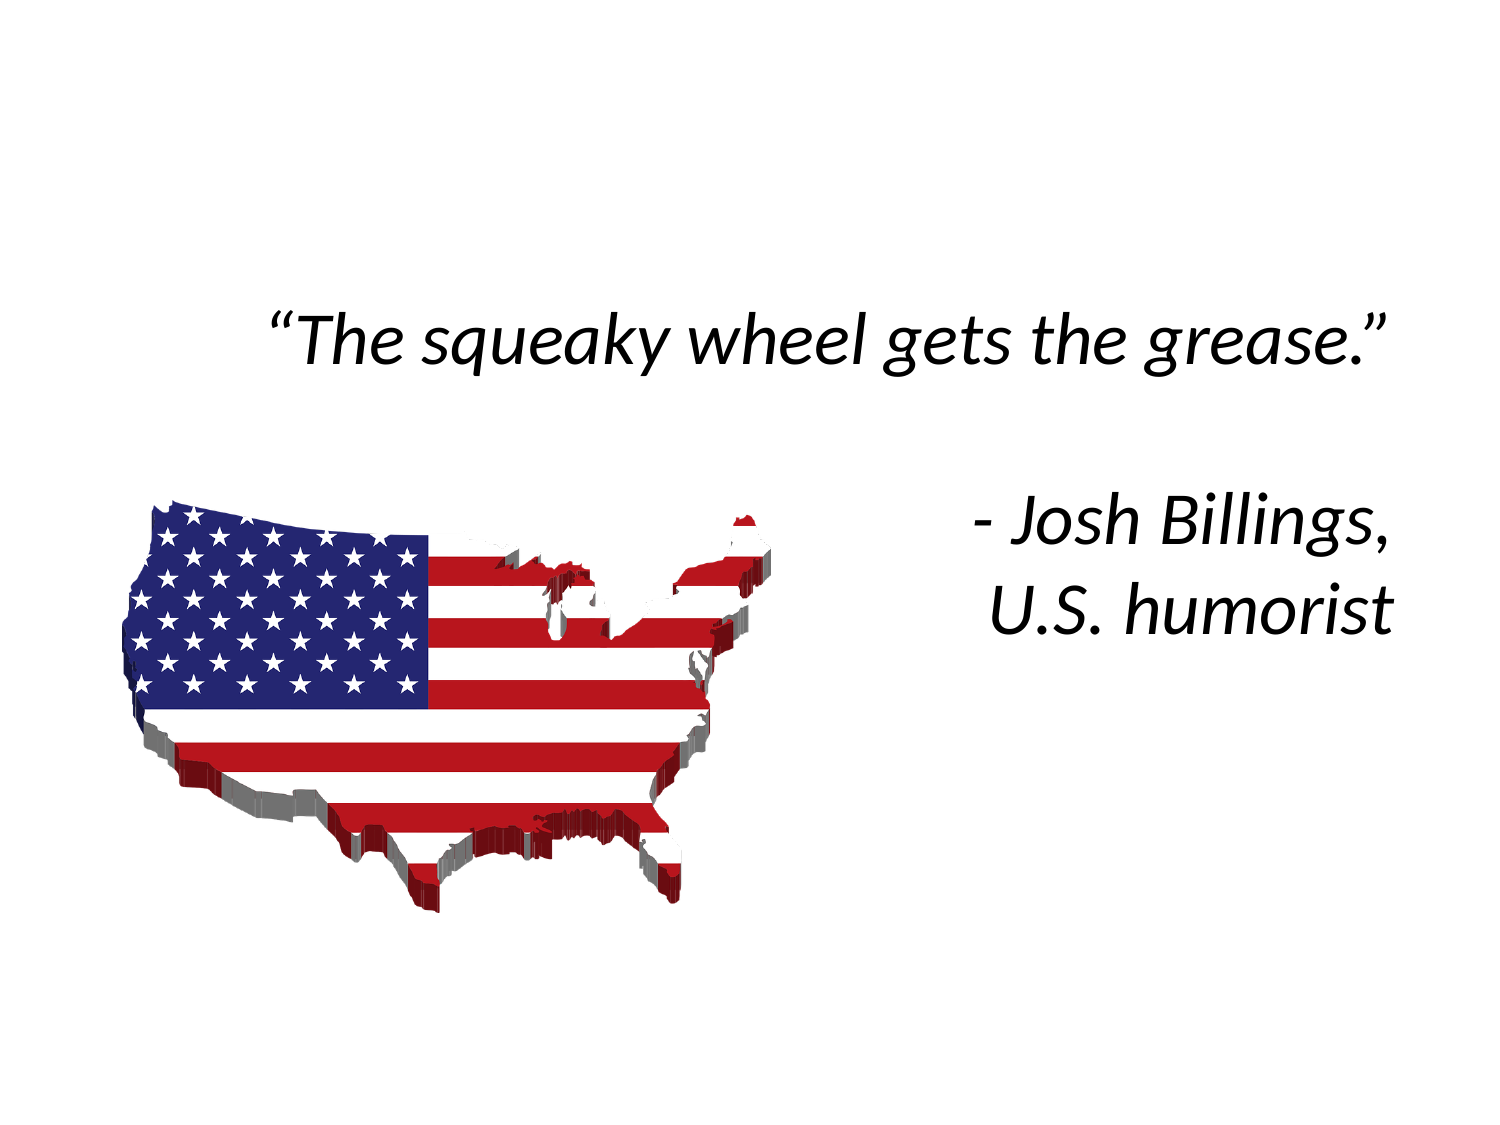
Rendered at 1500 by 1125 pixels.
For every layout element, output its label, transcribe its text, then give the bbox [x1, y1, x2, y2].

title “The squeaky wheel gets the grease.” - Josh Billings, U.S. humorist [62, 84, 1425, 494]
picture [122, 500, 772, 913]
